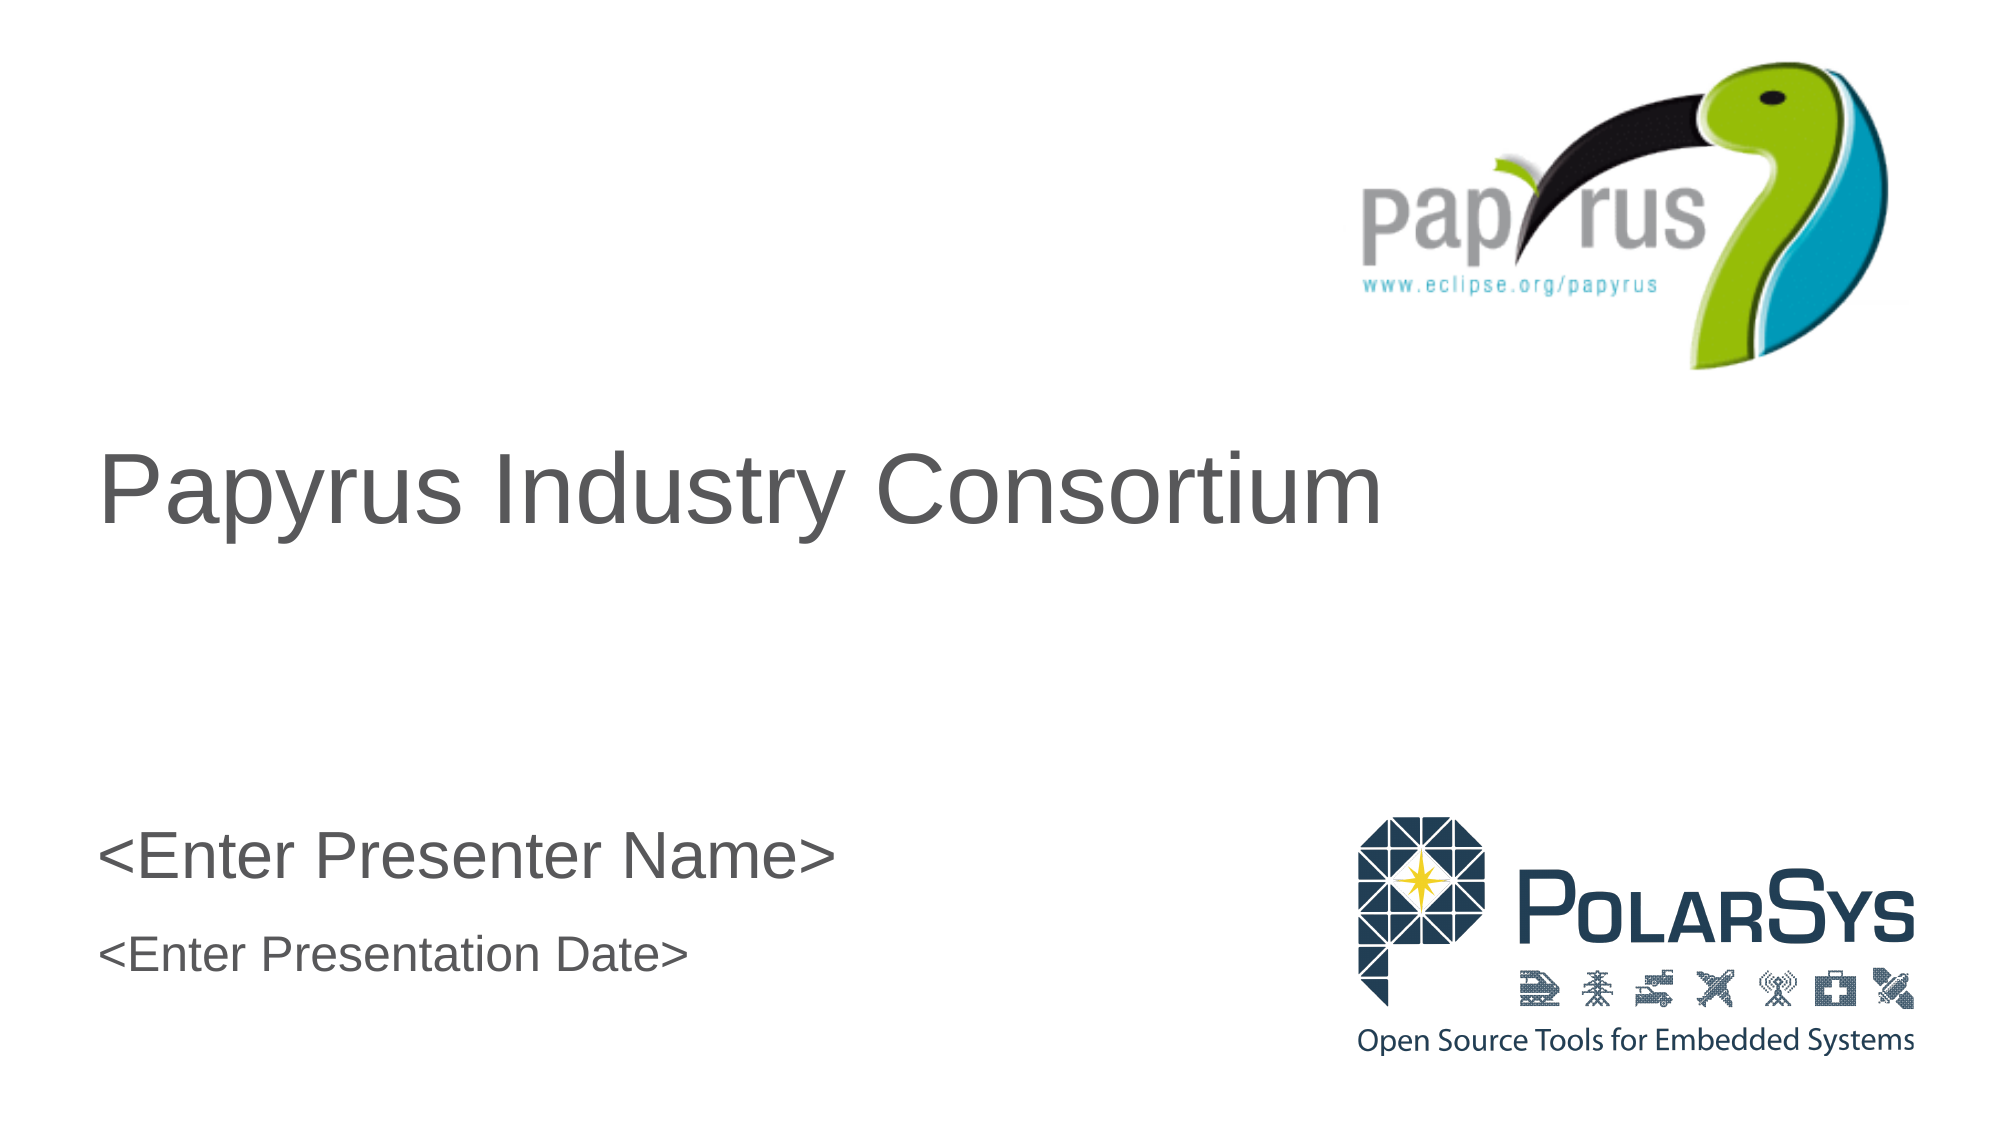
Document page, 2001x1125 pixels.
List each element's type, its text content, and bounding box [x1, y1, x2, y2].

title Papyrus Industry Consortium [86, 451, 1871, 763]
picture [1343, 0, 1910, 497]
picture [1358, 817, 1914, 1057]
subtitle <Enter Presenter Name> <Enter Presentation Date> [86, 789, 1914, 981]
